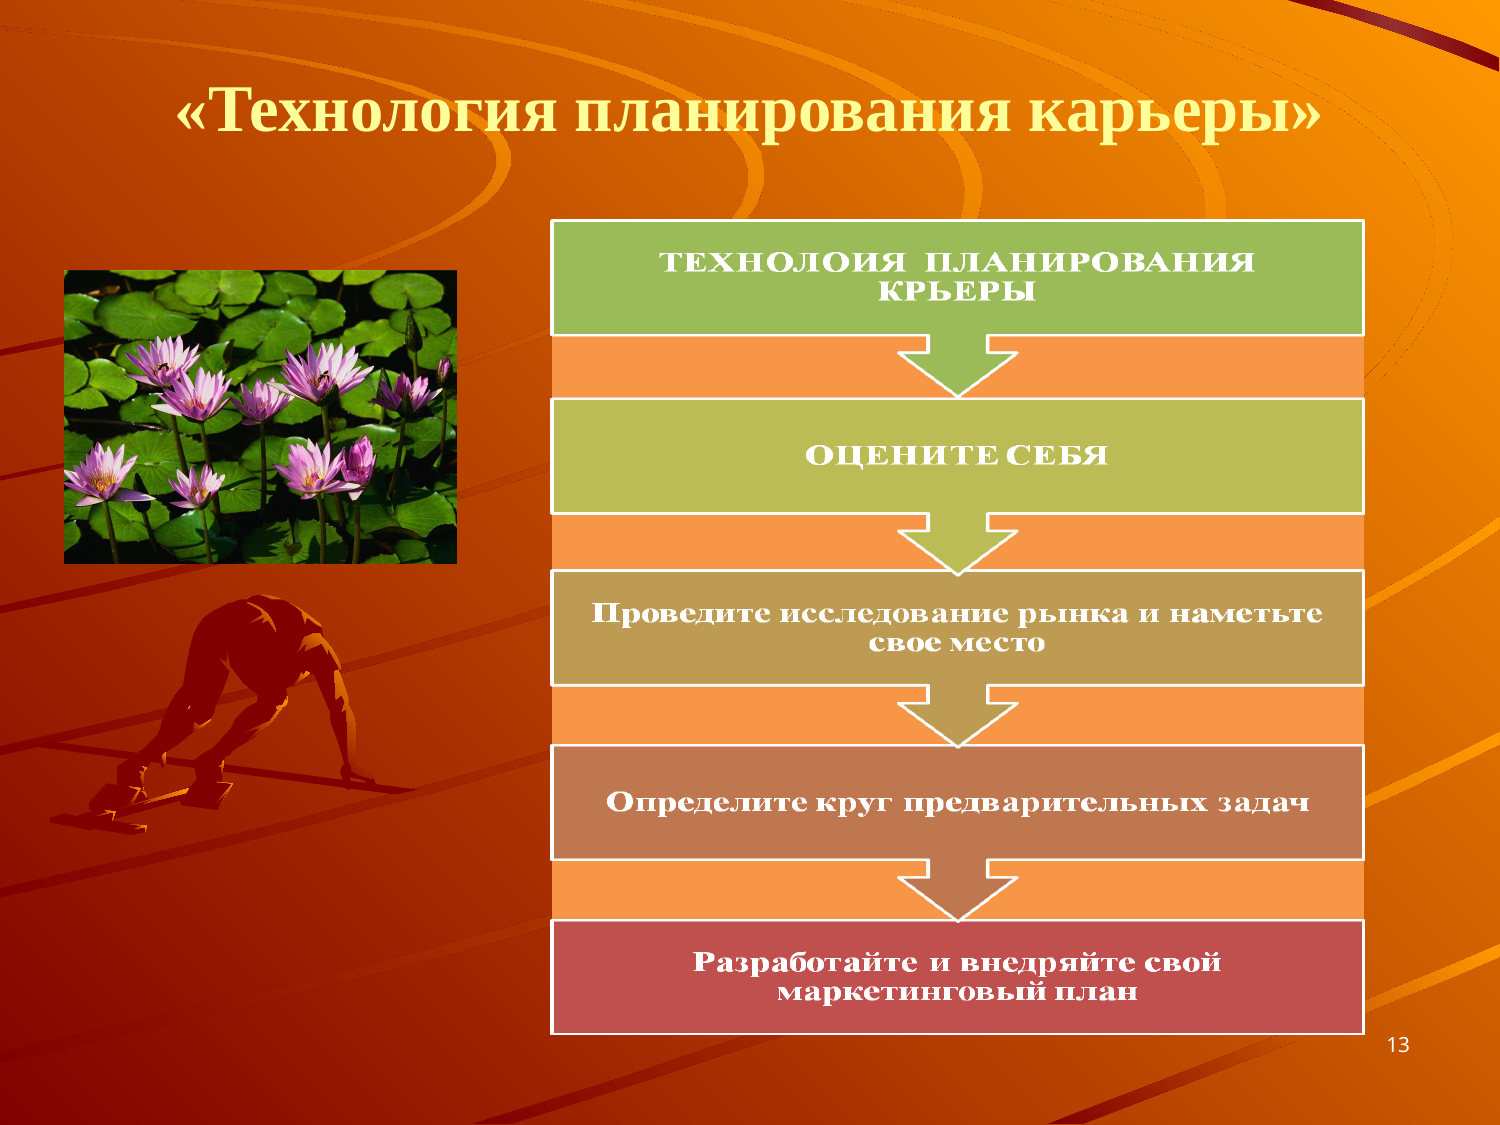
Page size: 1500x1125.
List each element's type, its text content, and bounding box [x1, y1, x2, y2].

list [64, 269, 457, 564]
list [548, 219, 1365, 1036]
title «Технология планирования карьеры» [74, 25, 1426, 233]
slide_number 13 [1074, 1023, 1426, 1100]
